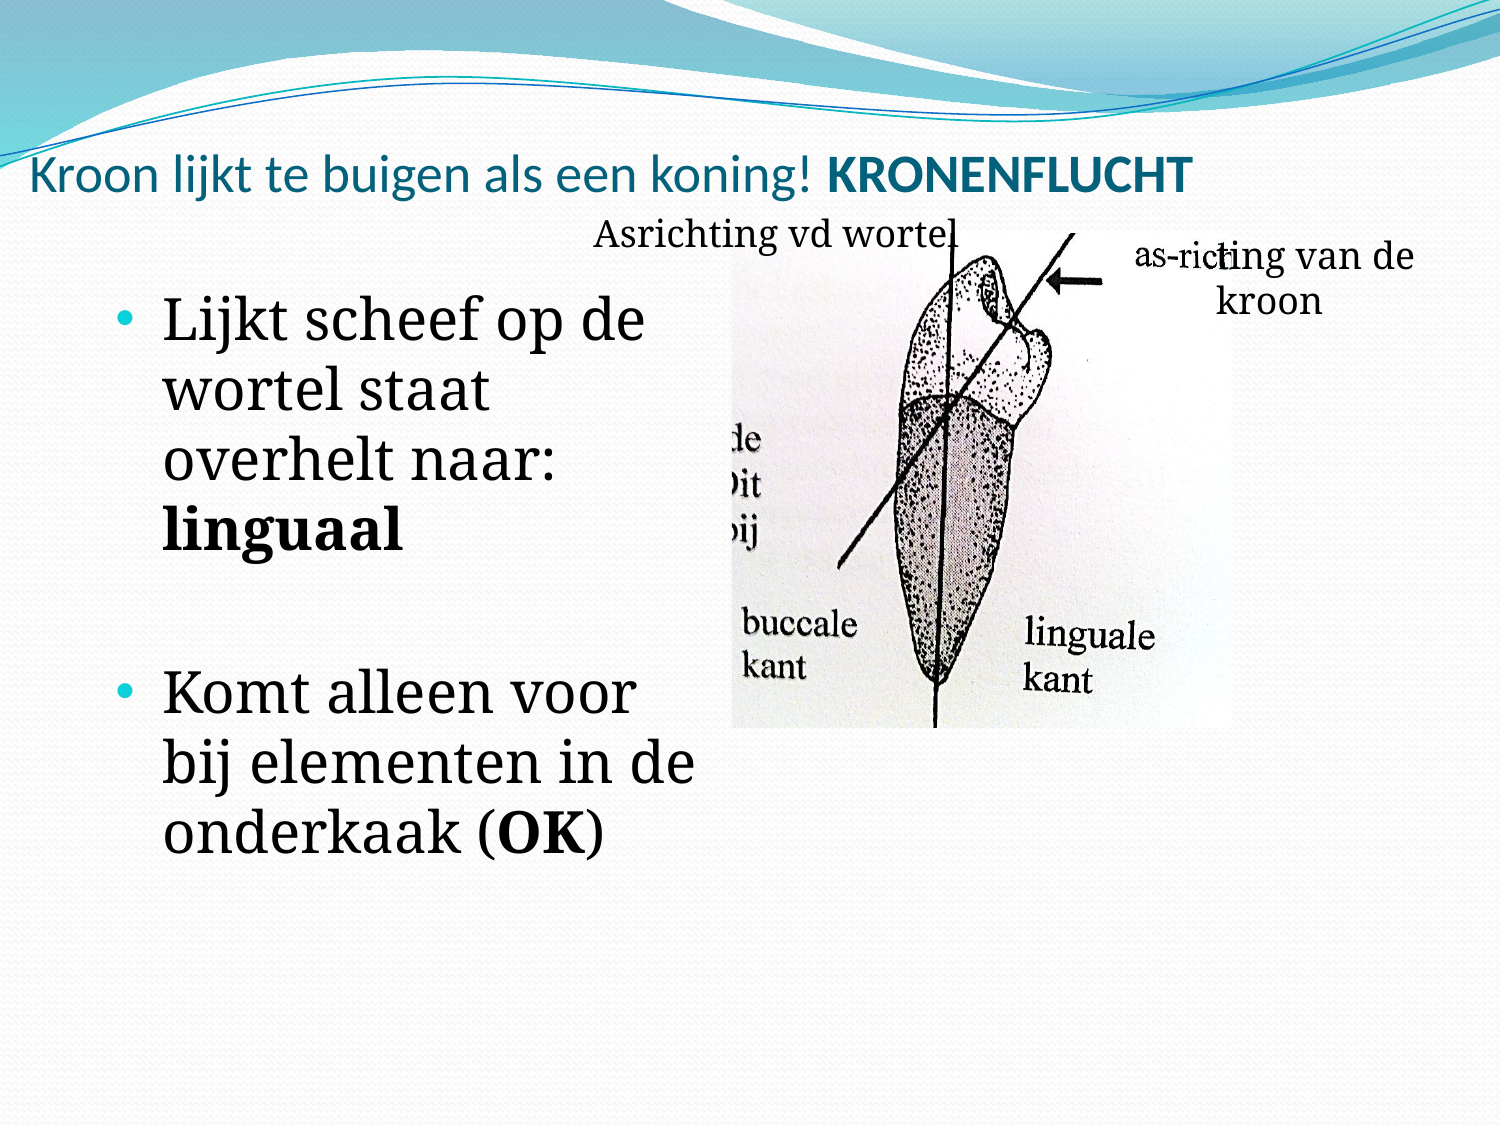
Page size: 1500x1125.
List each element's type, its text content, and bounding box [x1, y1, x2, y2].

title Kroon lijkt te buigen als een koning! KRONENFLUCHT [29, 84, 1306, 203]
list Lijkt scheef op de wortel staat overhelt naar: linguaal Komt alleen voor bij elementen in de onderkaak (OK) [112, 275, 703, 1025]
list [731, 232, 1232, 728]
text_box ting van de kroon [1201, 224, 1431, 330]
text_box Asrichting vd wortel [578, 202, 975, 263]
